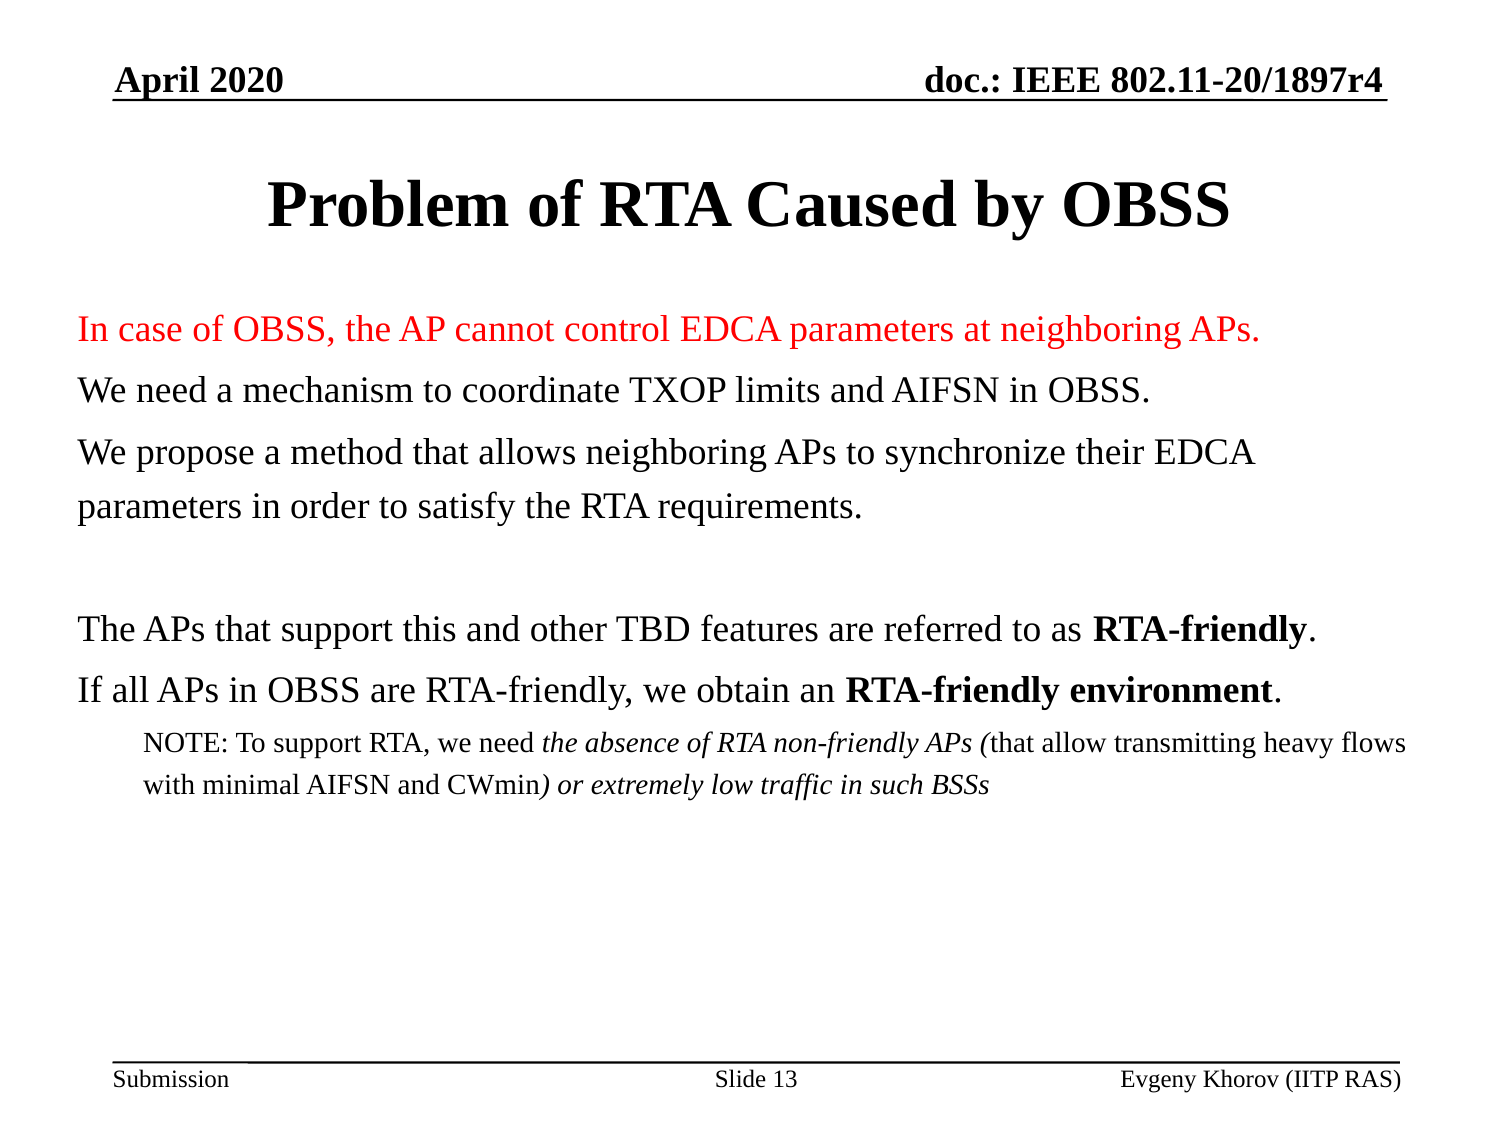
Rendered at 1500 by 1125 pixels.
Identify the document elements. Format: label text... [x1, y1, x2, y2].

title Problem of RTA Caused by OBSS [112, 112, 1388, 287]
slide_number 13 [712, 1061, 800, 1093]
footer Evgeny Khorov (IITP RAS) [949, 1061, 1402, 1093]
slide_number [114, 54, 286, 101]
list In case of OBSS, the AP cannot control EDCA parameters at neighboring APs. We need a mechanism to coordinate TXOP limits and AIFSN in OBSS. We propose a method that allows neighboring APs to synchronize their EDCA parameters in order to satisfy the RTA requirements. The APs that support this and other TBD features are referred to as RTA-friendly. If all APs in OBSS are RTA-friendly, we obtain an RTA-friendly environment. NOTE: To support RTA, we need the absence of RTA non-friendly APs (that allow transmitting heavy flows with minimal AIFSN and CWmin) or extremely low traffic in such BSSs [62, 287, 1438, 963]
